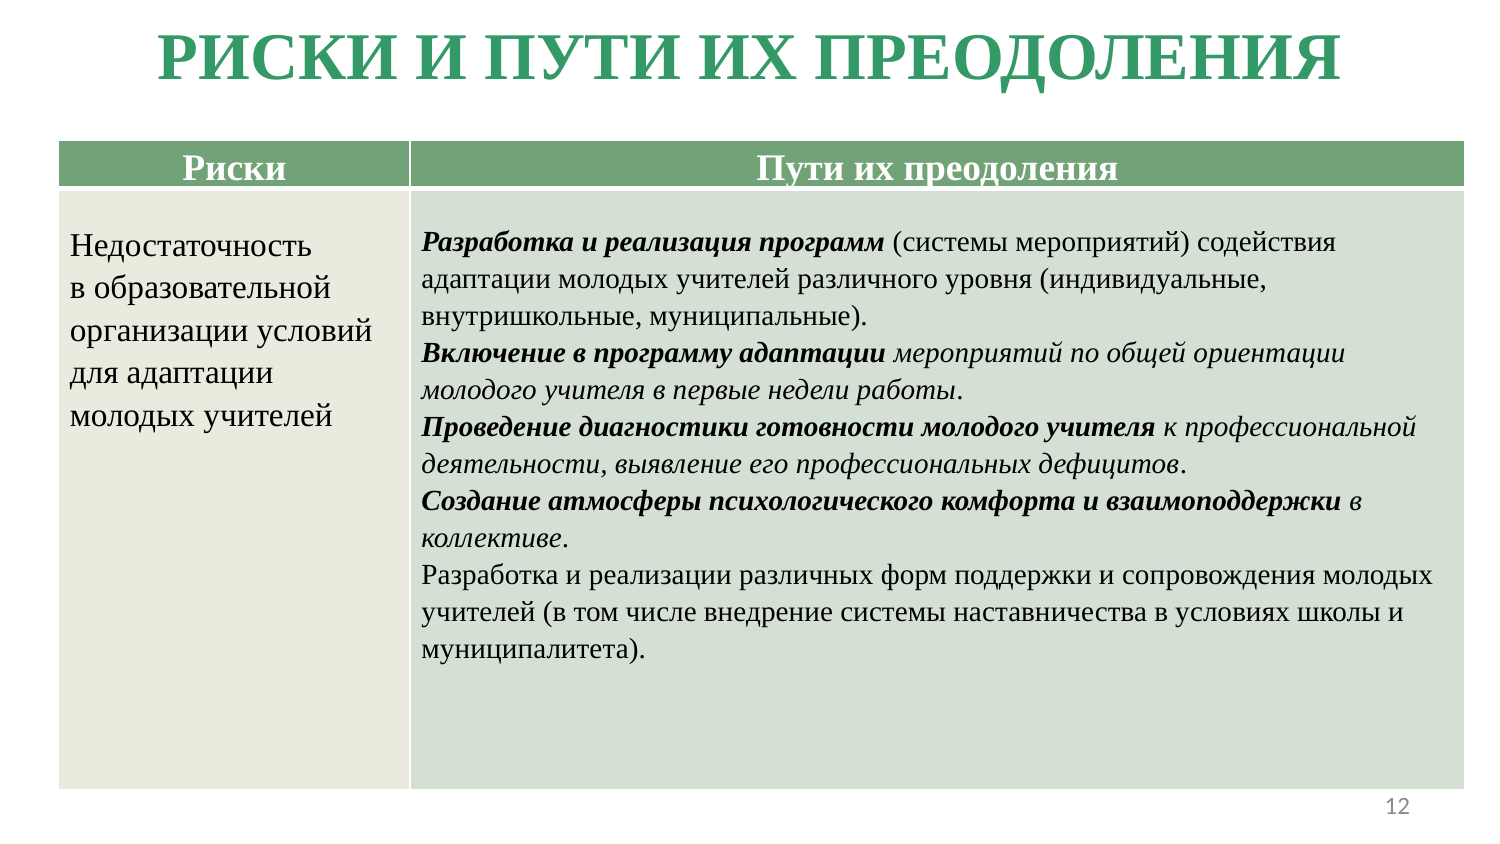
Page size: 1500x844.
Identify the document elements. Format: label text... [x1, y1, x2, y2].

table_cell Разработка и реализация программ (системы мероприятий) содействия адаптации молодых учителей различного уровня (индивидуальные, внутришкольные, муниципальные). Включение в программу адаптации мероприятий по общей ориентации молодого учителя в первые недели работы. Проведение диагностики готовности молодого учителя к профессиональной деятельности, выявление его профессиональных дефицитов. Создание атмосферы психологического комфорта и взаимоподдержки в коллективе. Разработка и реализации различных форм поддержки и сопровождения молодых учителей (в том числе внедрение системы наставничества в условиях школы и муниципалитета). [411, 191, 1464, 789]
slide_number 12 [1074, 782, 1425, 827]
table_header Риски [59, 141, 409, 186]
title РИСКИ И ПУТИ ИХ ПРЕОДОЛЕНИЯ [0, 0, 1500, 106]
table_header Пути их преодоления [411, 141, 1464, 186]
table_cell Недостаточность в образовательной организации условий для адаптации молодых учителей [59, 191, 409, 789]
